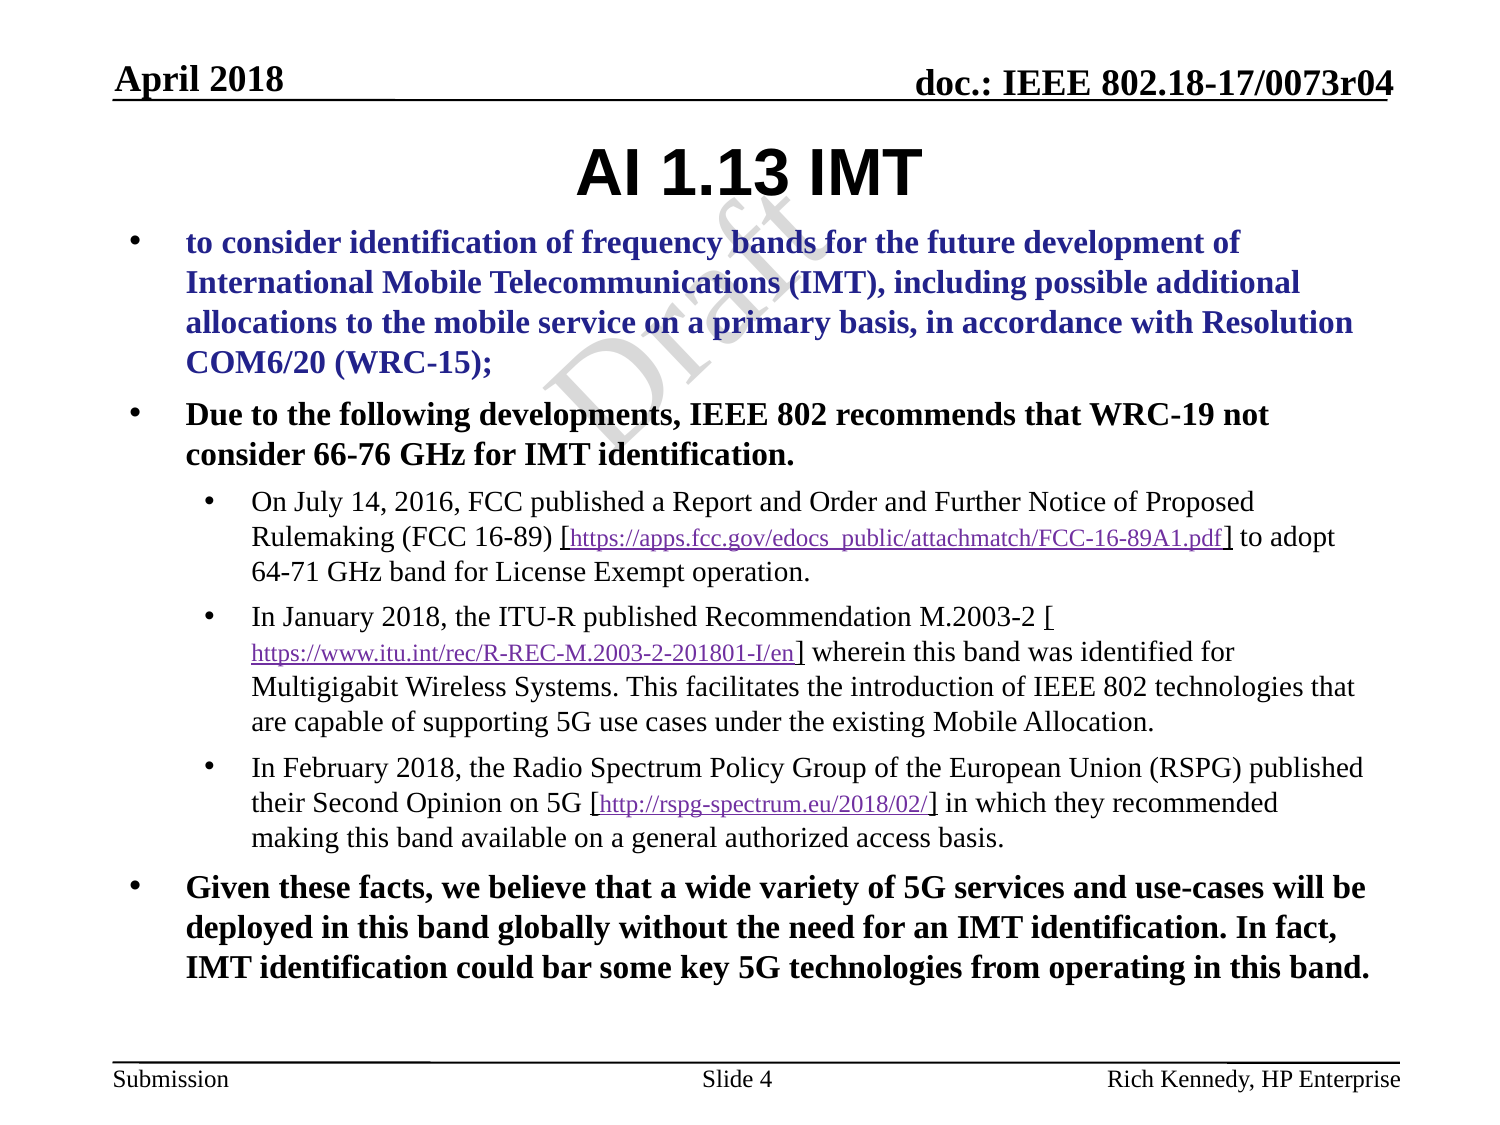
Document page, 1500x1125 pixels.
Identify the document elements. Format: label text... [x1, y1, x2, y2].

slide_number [114, 54, 423, 100]
title AI 1.13 IMT [112, 99, 1388, 238]
slide_number Slide 4 [674, 1061, 800, 1123]
list to consider identification of frequency bands for the future development of International Mobile Telecommunications (IMT), including possible additional allocations to the mobile service on a primary basis, in accordance with Resolution COM6/20 (WRC-15); Due to the following developments, IEEE 802 recommends that WRC-19 not consider 66-76 GHz for IMT identification. On July 14, 2016, FCC published a Report and Order and Further Notice of Proposed Rulemaking (FCC 16-89) [https://apps.fcc.gov/edocs_public/attachmatch/FCC-16-89A1.pdf] to adopt 64-71 GHz band for License Exempt operation. In January 2018, the ITU-R published Recommendation M.2003-2 [https://www.itu.int/rec/R-REC-M.2003-2-201801-I/en] wherein this band was identified for Multigigabit Wireless Systems. This facilitates the introduction of IEEE 802 technologies that are capable of supporting 5G use cases under the existing Mobile Allocation. In February 2018, the Radio Spectrum Policy Group of the European Union (RSPG) published their Second Opinion on 5G [http://rspg-spectrum.eu/2018/02/] in which they recommended making this band available on a general authorized access basis. Given these facts, we believe that a wide variety of 5G services and use-cases will be deployed in this band globally without the need for an IMT identification. In fact, IMT identification could bar some key 5G technologies from operating in this band. [114, 212, 1390, 888]
footer Rich Kennedy, HP Enterprise [878, 1061, 1402, 1093]
